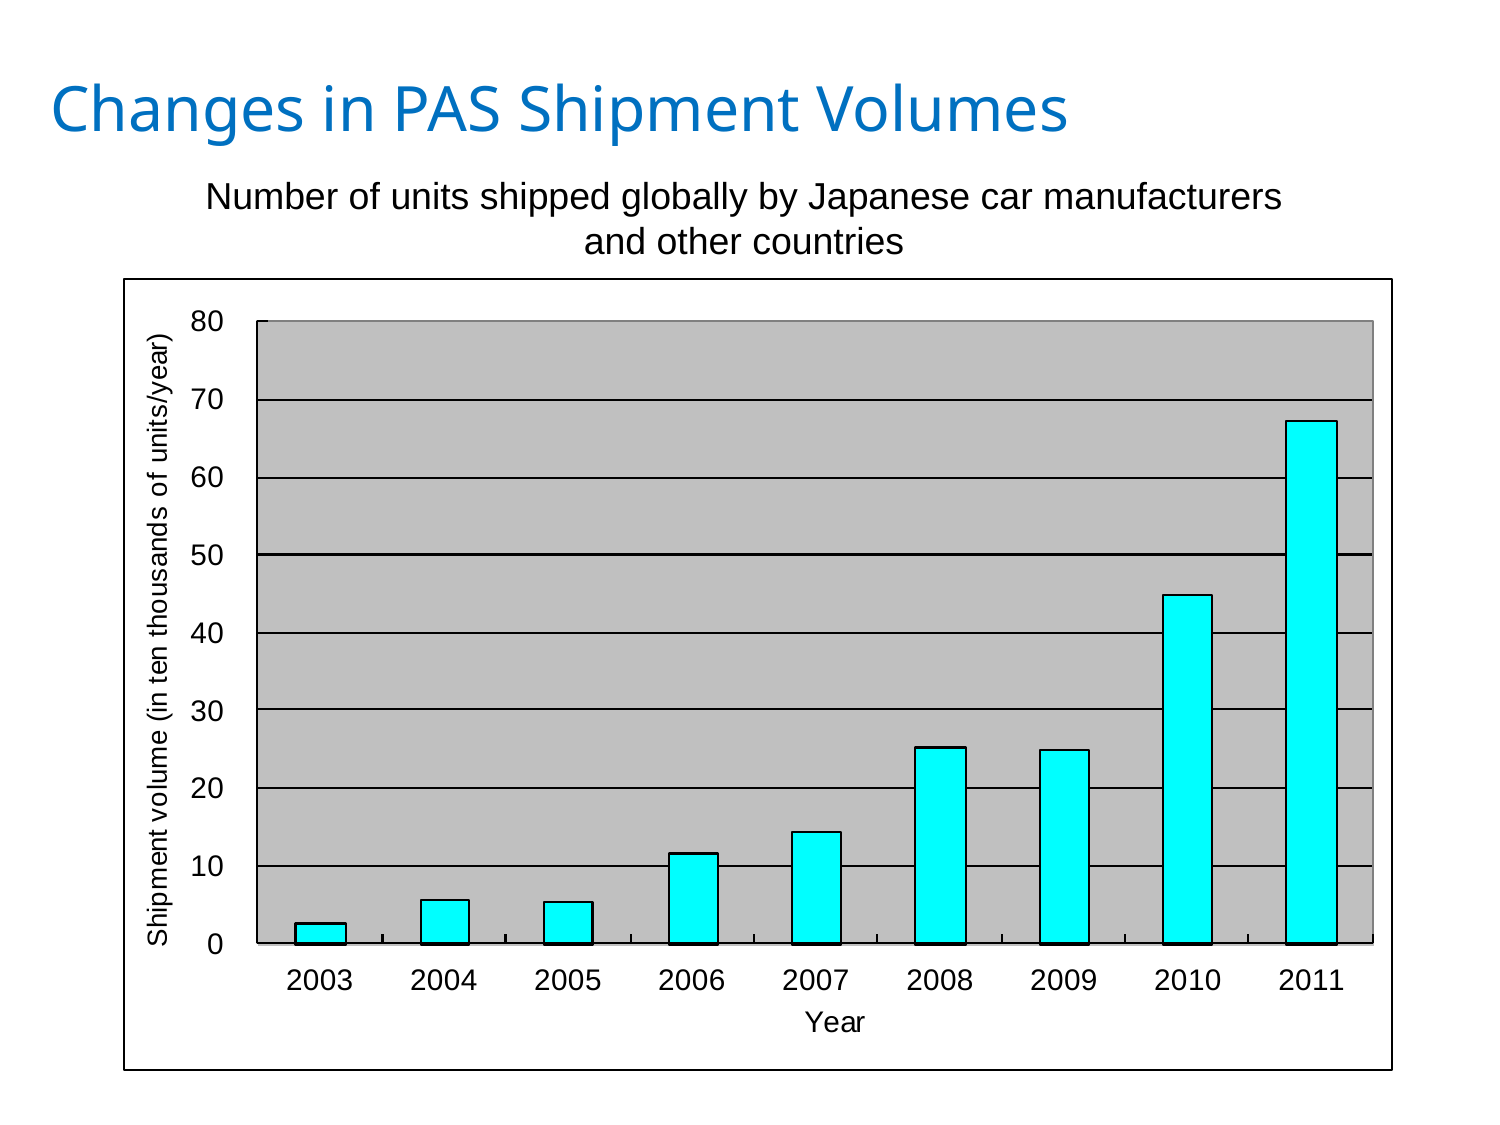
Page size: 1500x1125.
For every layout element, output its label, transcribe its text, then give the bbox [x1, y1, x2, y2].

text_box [111, 266, 1402, 1080]
text_box Number of units shipped globally by Japanese car manufacturers and other countries [171, 166, 1317, 265]
text_box Changes in PAS Shipment Volumes [35, 61, 1317, 151]
